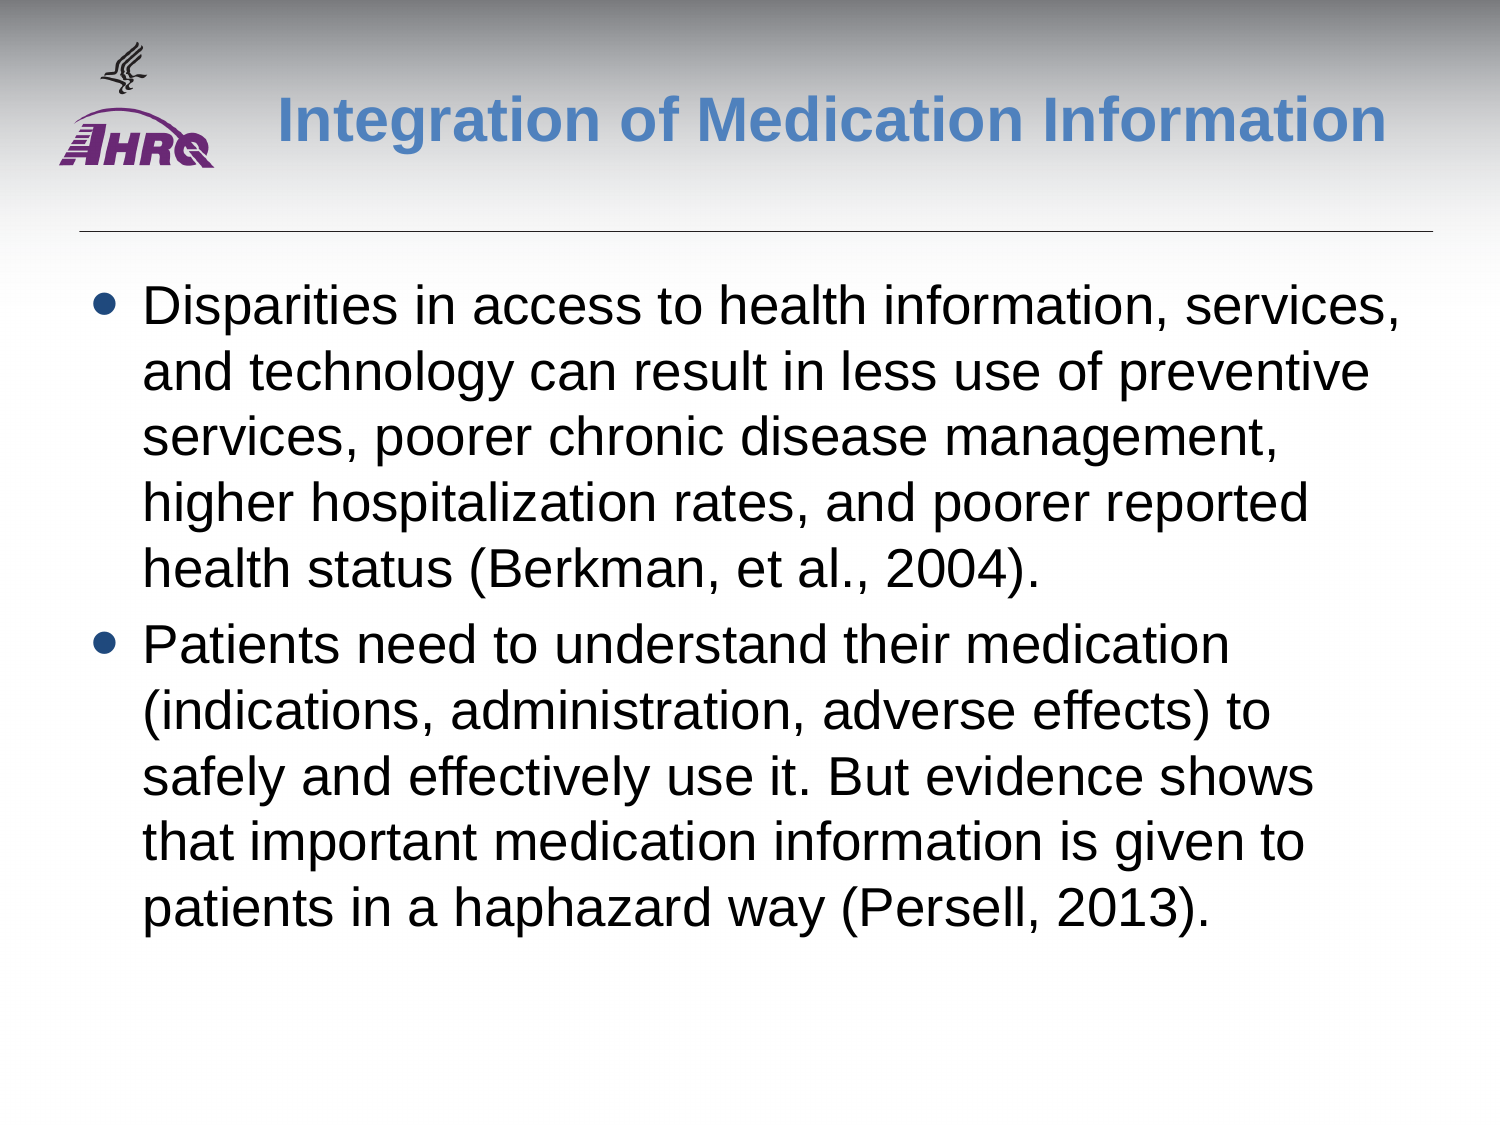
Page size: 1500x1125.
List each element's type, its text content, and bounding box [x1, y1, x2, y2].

list Disparities in access to health information, services, and technology can result in less use of preventive services, poorer chronic disease management, higher hospitalization rates, and poorer reported health status (Berkman, et al., 2004). Patients need to understand their medication (indications, administration, adverse effects) to safely and effectively use it. But evidence shows that important medication information is given to patients in a haphazard way (Persell, 2013). [75, 262, 1425, 1005]
picture [0, 0, 1500, 1125]
title Integration of Medication Information [262, 45, 1425, 188]
